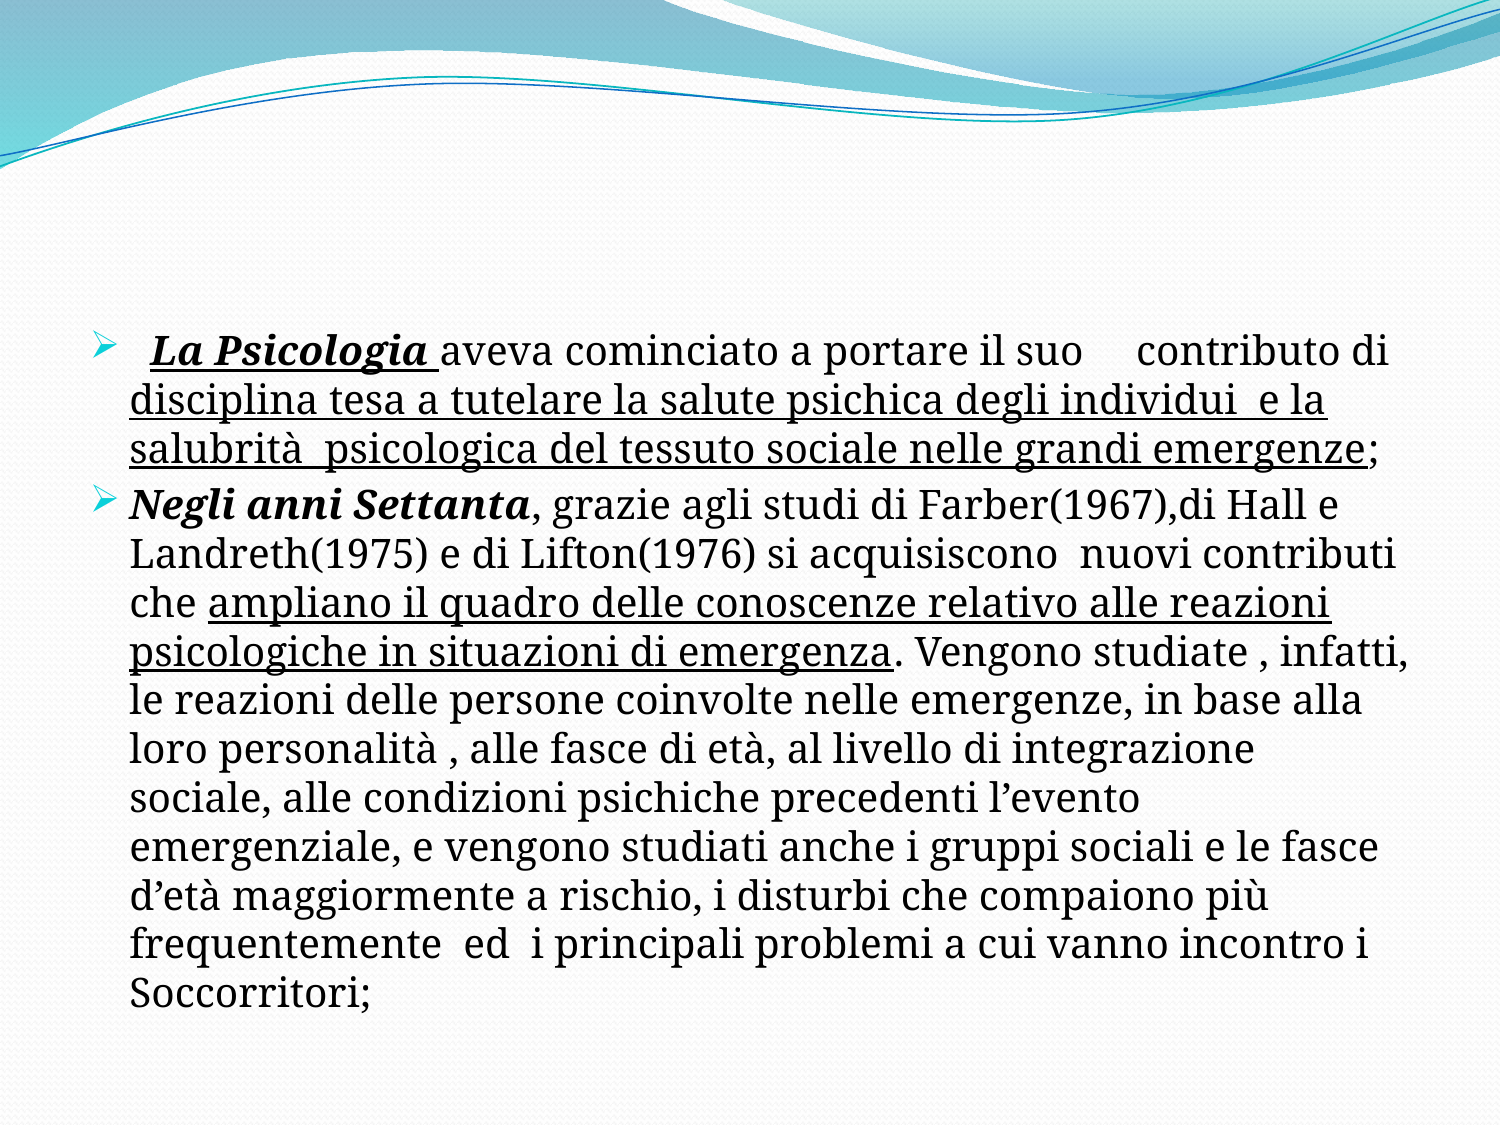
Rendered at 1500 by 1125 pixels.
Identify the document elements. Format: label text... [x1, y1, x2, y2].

list La Psicologia aveva cominciato a portare il suo contributo di disciplina tesa a tutelare la salute psichica degli individui e la salubrità psicologica del tessuto sociale nelle grandi emergenze; Negli anni Settanta, grazie agli studi di Farber(1967),di Hall e Landreth(1975) e di Lifton(1976) si acquisiscono nuovi contributi che ampliano il quadro delle conoscenze relativo alle reazioni psicologiche in situazioni di emergenza. Vengono studiate , infatti, le reazioni delle persone coinvolte nelle emergenze, in base alla loro personalità , alle fasce di età, al livello di integrazione sociale, alle condizioni psichiche precedenti l’evento emergenziale, e vengono studiati anche i gruppi sociali e le fasce d’età maggiormente a rischio, i disturbi che compaiono più frequentemente ed i principali problemi a cui vanno incontro i Soccorritori; [75, 317, 1425, 1038]
